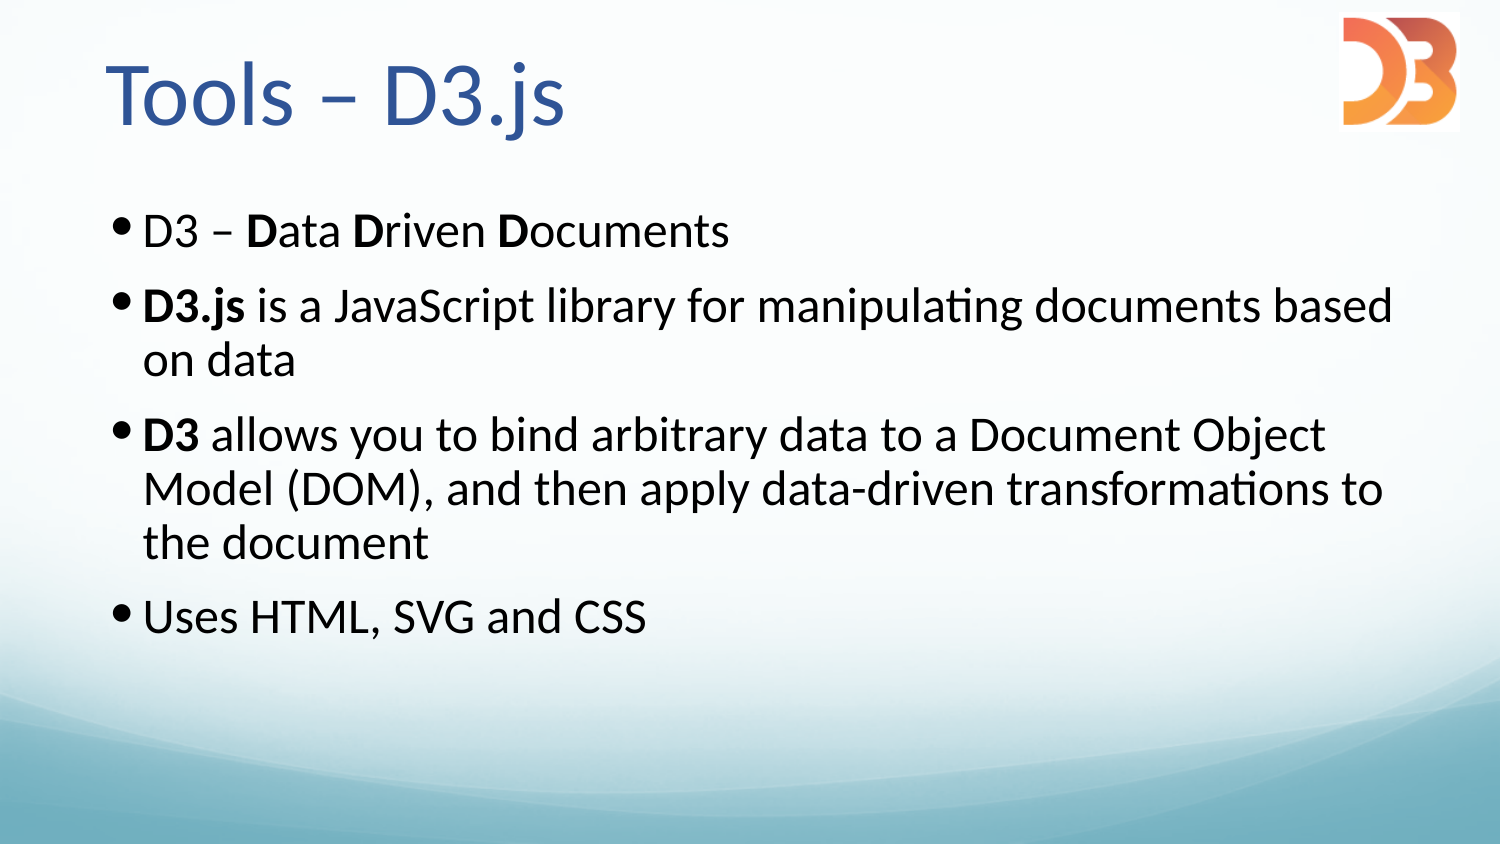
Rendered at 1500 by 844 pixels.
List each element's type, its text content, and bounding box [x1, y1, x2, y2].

title Tools – D3.js [90, 13, 1410, 178]
list D3 – Data Driven Documents D3.js is a JavaScript library for manipulating documents based on data D3 allows you to bind arbitrary data to a Document Object Model (DOM), and then apply data-driven transformations to the document Uses HTML, SVG and CSS [90, 196, 1410, 732]
picture [0, 0, 1500, 844]
